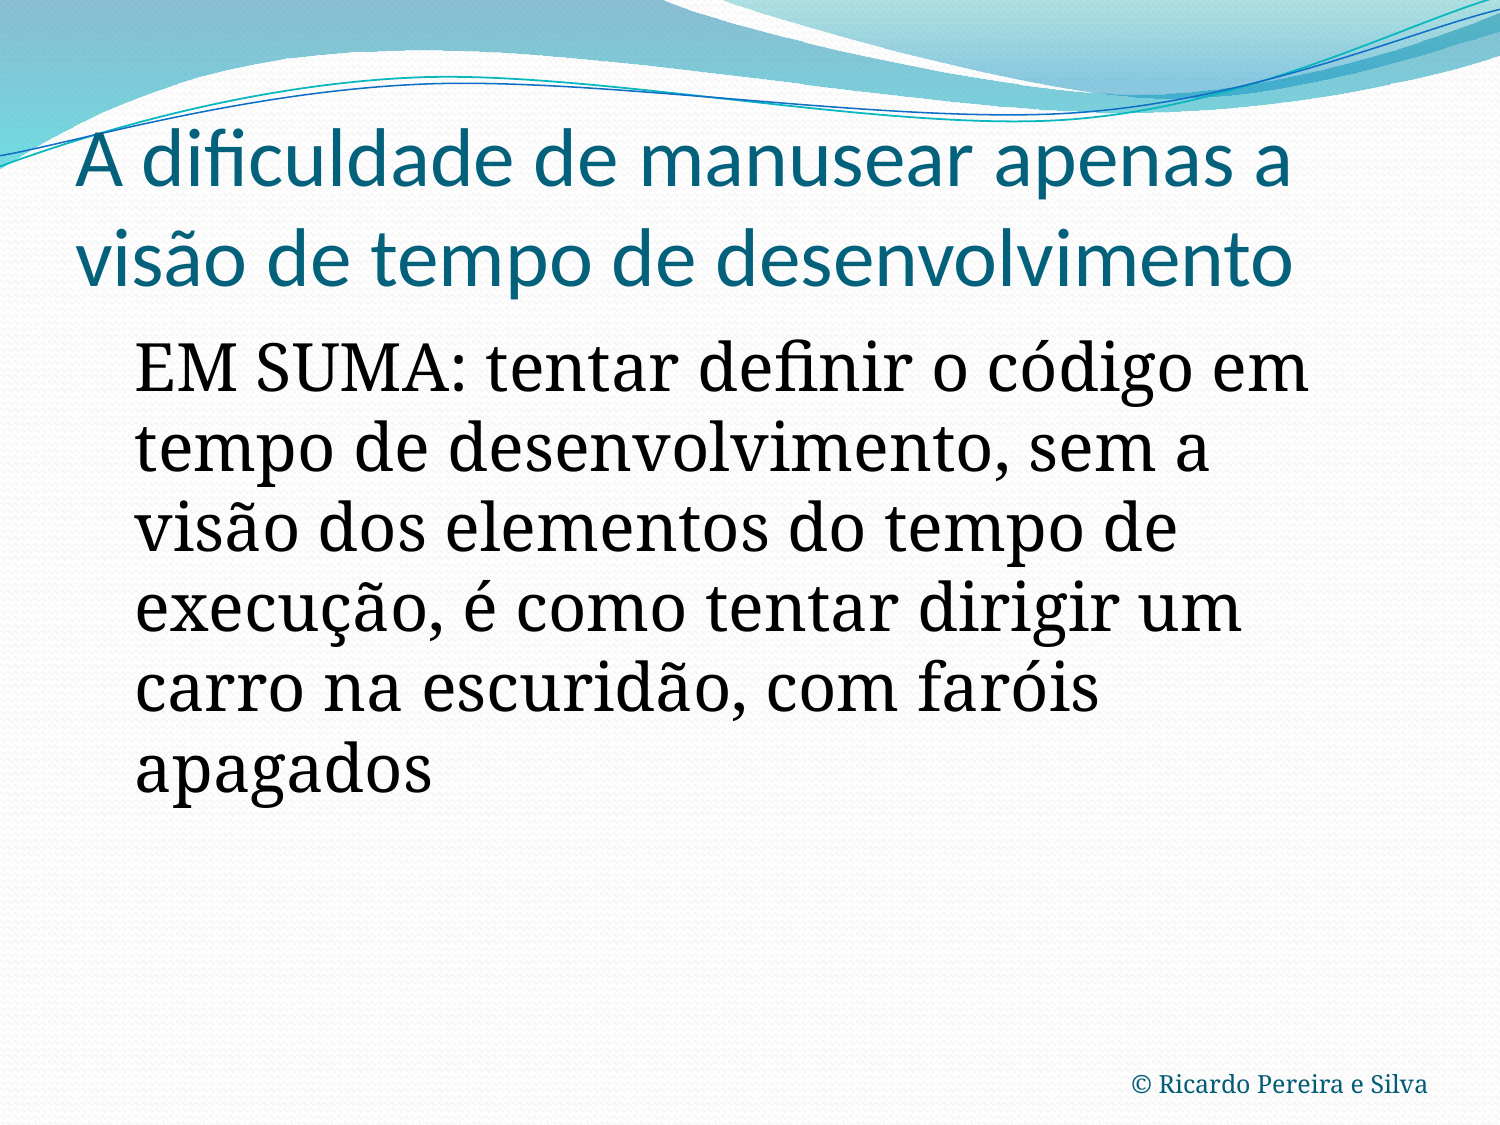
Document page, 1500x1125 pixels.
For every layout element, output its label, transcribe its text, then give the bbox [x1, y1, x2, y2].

list EM SUMA: tentar definir o código em tempo de desenvolvimento, sem a visão dos elementos do tempo de execução, é como tentar dirigir um carro na escuridão, com faróis apagados [75, 317, 1336, 1038]
footer © Ricardo Pereira e Silva [1101, 1042, 1429, 1103]
title A dificuldade de manusear apenas a visão de tempo de desenvolvimento [75, 115, 1425, 303]
